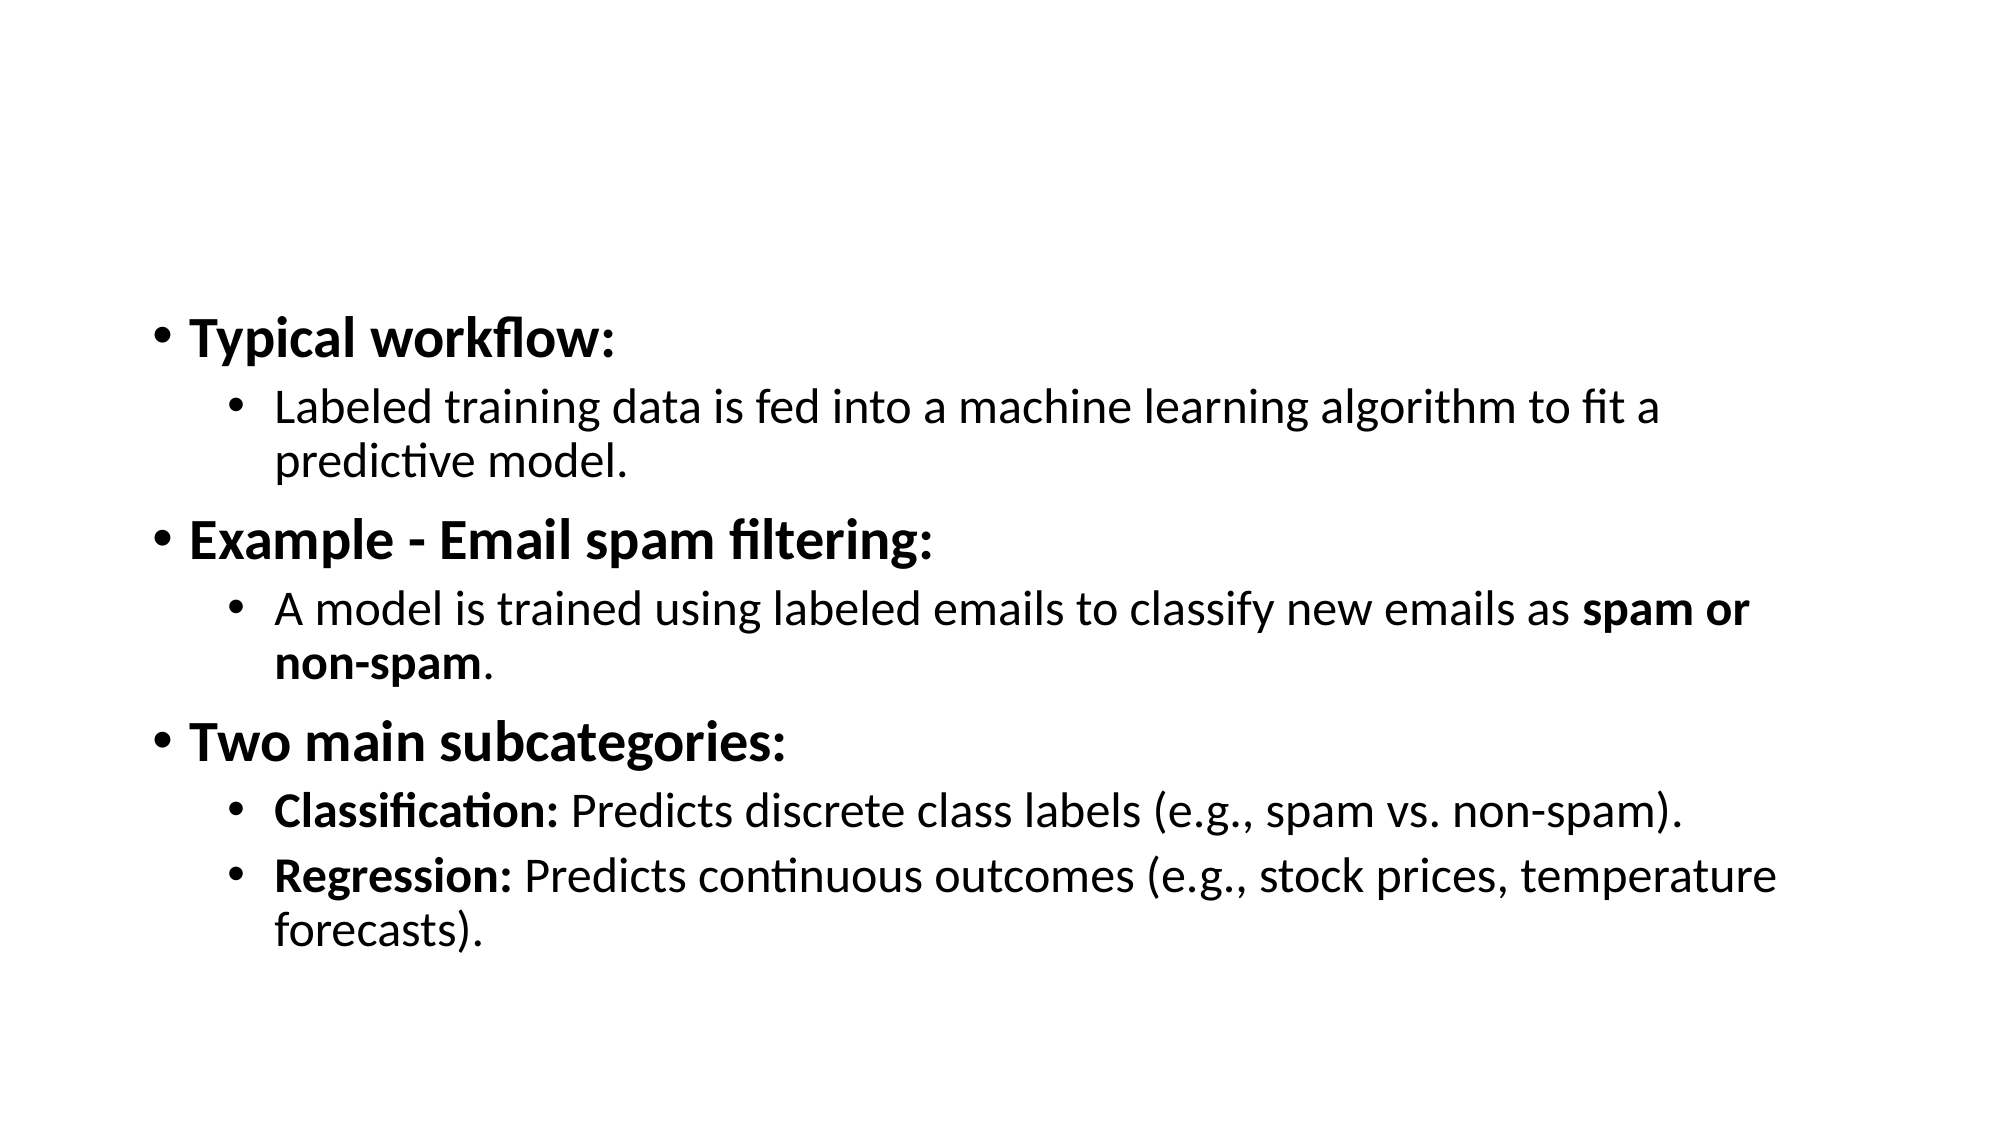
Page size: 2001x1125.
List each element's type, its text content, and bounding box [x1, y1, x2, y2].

list Typical workflow: Labeled training data is fed into a machine learning algorithm to fit a predictive model. Example - Email spam filtering: A model is trained using labeled emails to classify new emails as spam or non-spam. Two main subcategories: Classification: Predicts discrete class labels (e.g., spam vs. non-spam). Regression: Predicts continuous outcomes (e.g., stock prices, temperature forecasts). [137, 299, 1863, 1014]
